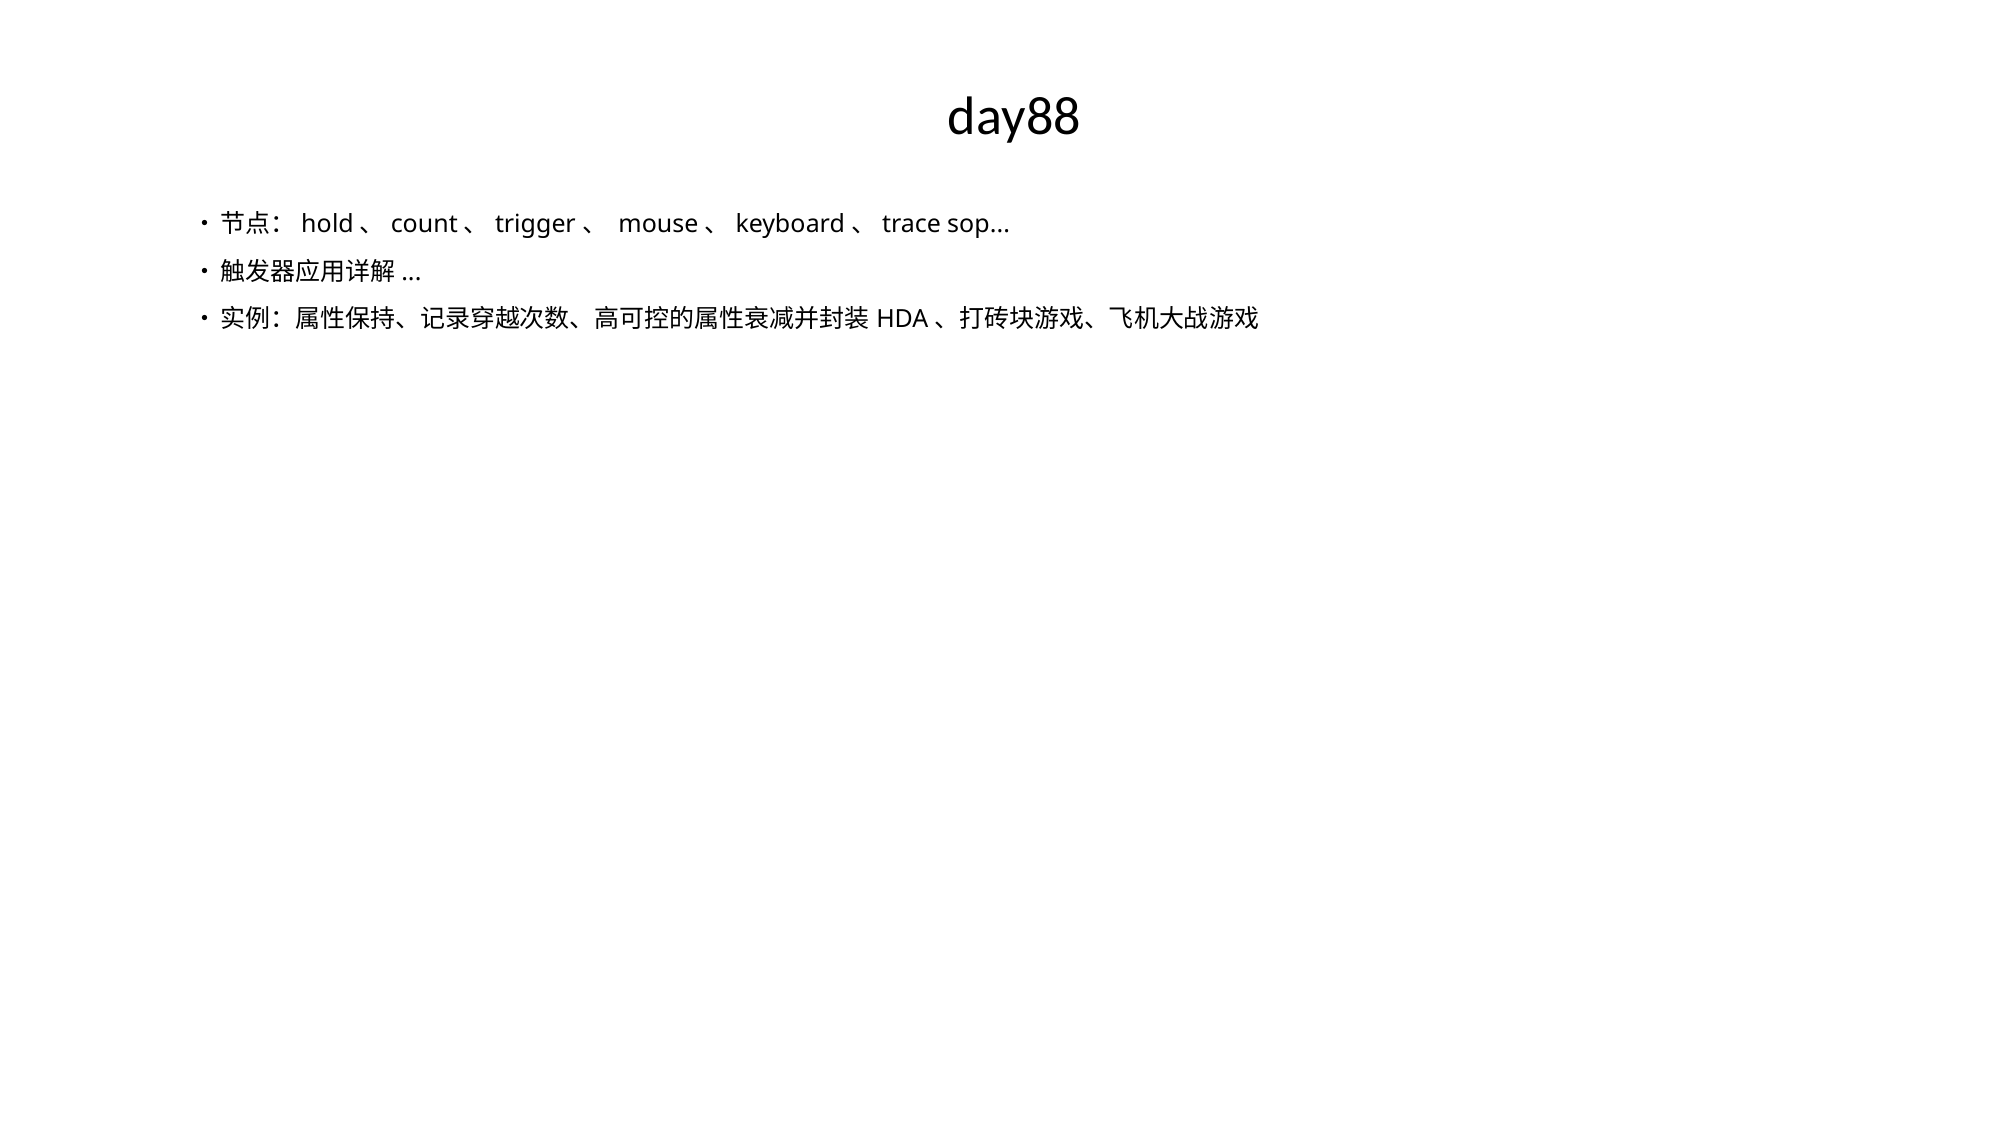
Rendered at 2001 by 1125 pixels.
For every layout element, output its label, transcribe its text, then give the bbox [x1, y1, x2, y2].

subtitle • 节点：hold、count、trigger、 mouse、keyboard、trace sop... • 触发器应用详解... • 实例：属性保持、记录穿越次数、高可控的属性衰减并封装HDA、打砖块游戏、飞机大战游戏 [176, 203, 1815, 903]
title day88 [543, 41, 1486, 154]
